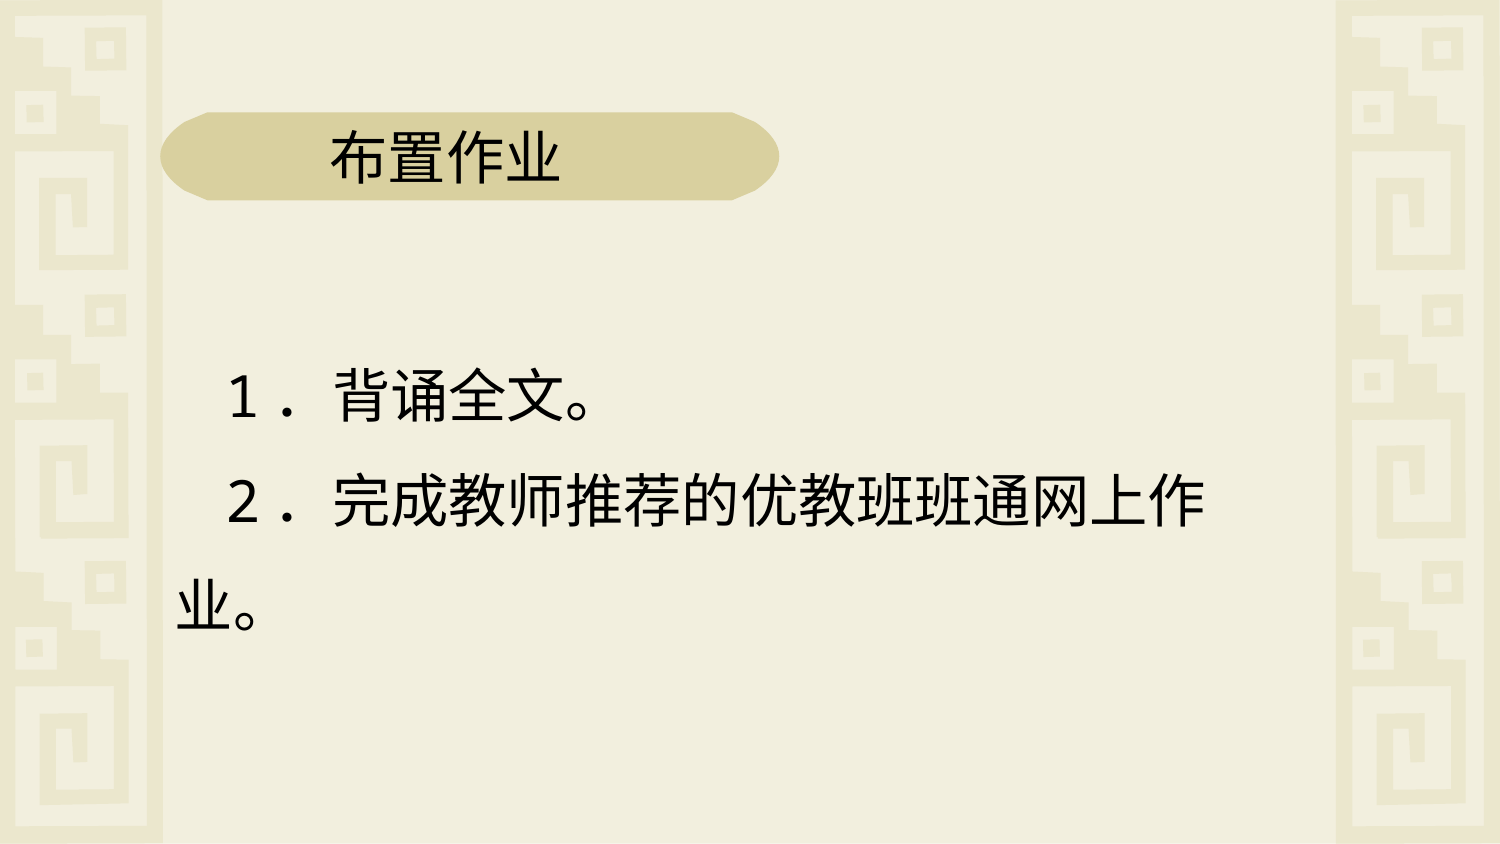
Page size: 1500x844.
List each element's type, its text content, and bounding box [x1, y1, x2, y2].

text_box 布置作业 [160, 112, 780, 201]
text_box 1．背诵全文。 2．完成教师推荐的优教班班通网上作业。 [160, 316, 1324, 647]
